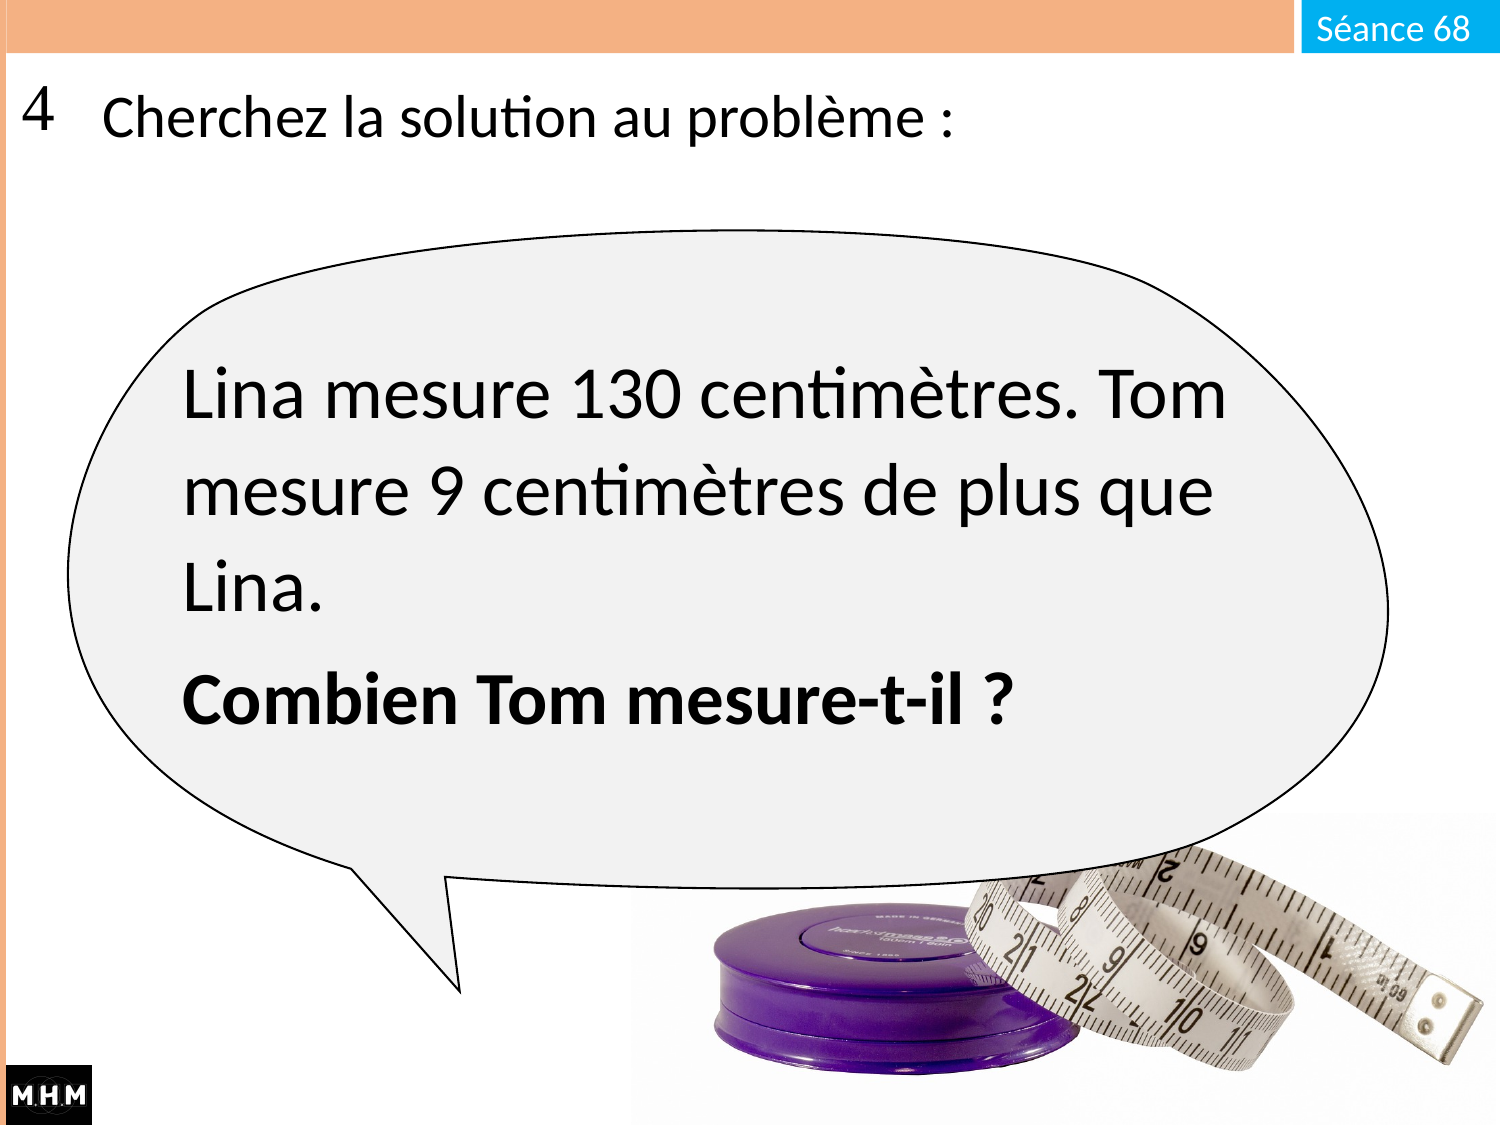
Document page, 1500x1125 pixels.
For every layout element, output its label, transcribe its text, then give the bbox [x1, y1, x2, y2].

text_box [178, 229, 1222, 330]
picture [6, 1065, 92, 1125]
title Cherchez la solution au problème : [87, 32, 1382, 158]
picture [631, 813, 1496, 1125]
text_box Lina mesure 130 centimètres. Tom mesure 9 centimètres de plus que Lina. Combien Tom mesure-t-il ? [167, 330, 1263, 747]
text_box [66, 340, 1390, 995]
